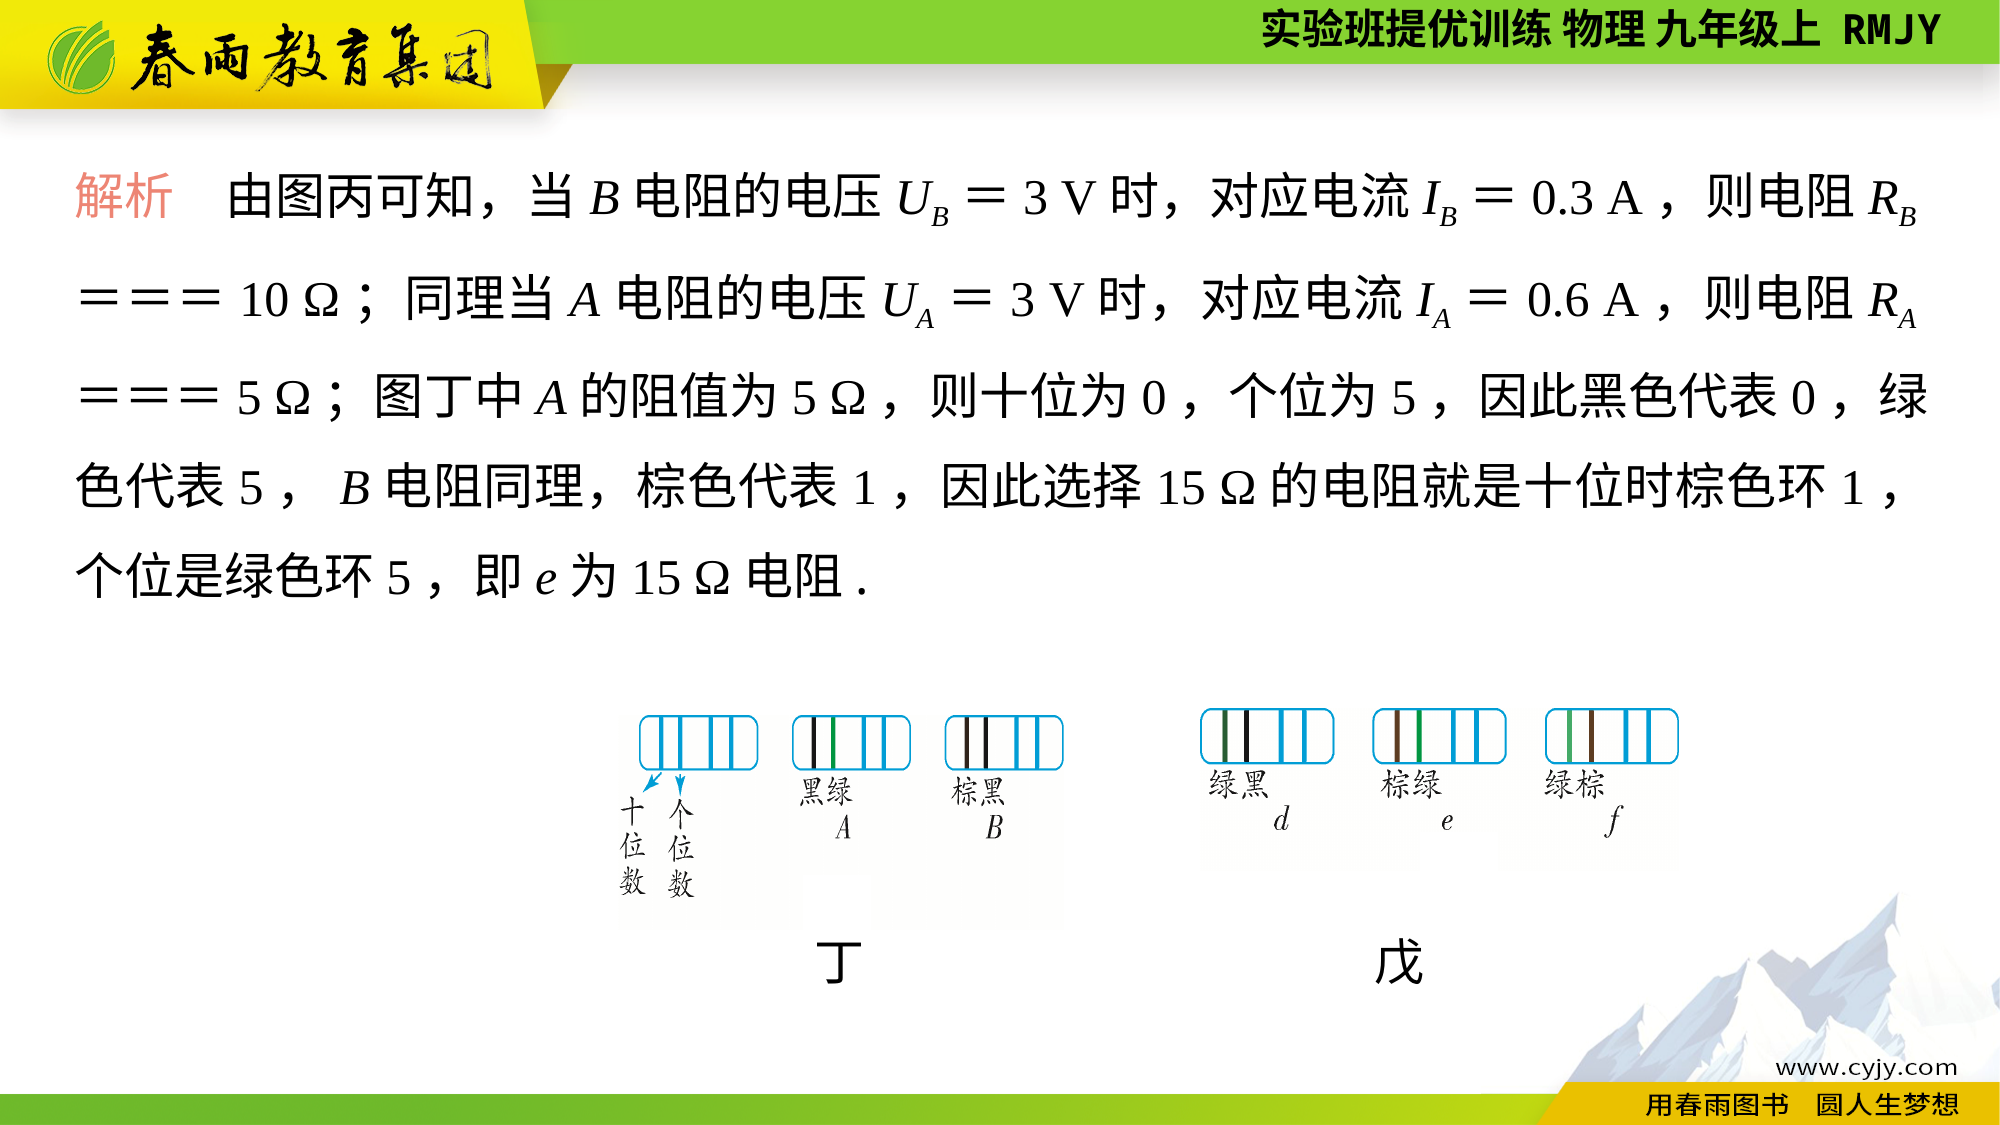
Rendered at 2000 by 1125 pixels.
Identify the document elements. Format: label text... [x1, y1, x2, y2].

text_box 戊 [1360, 906, 1440, 998]
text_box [1199, 708, 1679, 898]
picture [0, 0, 2000, 1125]
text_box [617, 715, 1065, 940]
text_box 丁 [799, 948, 880, 998]
